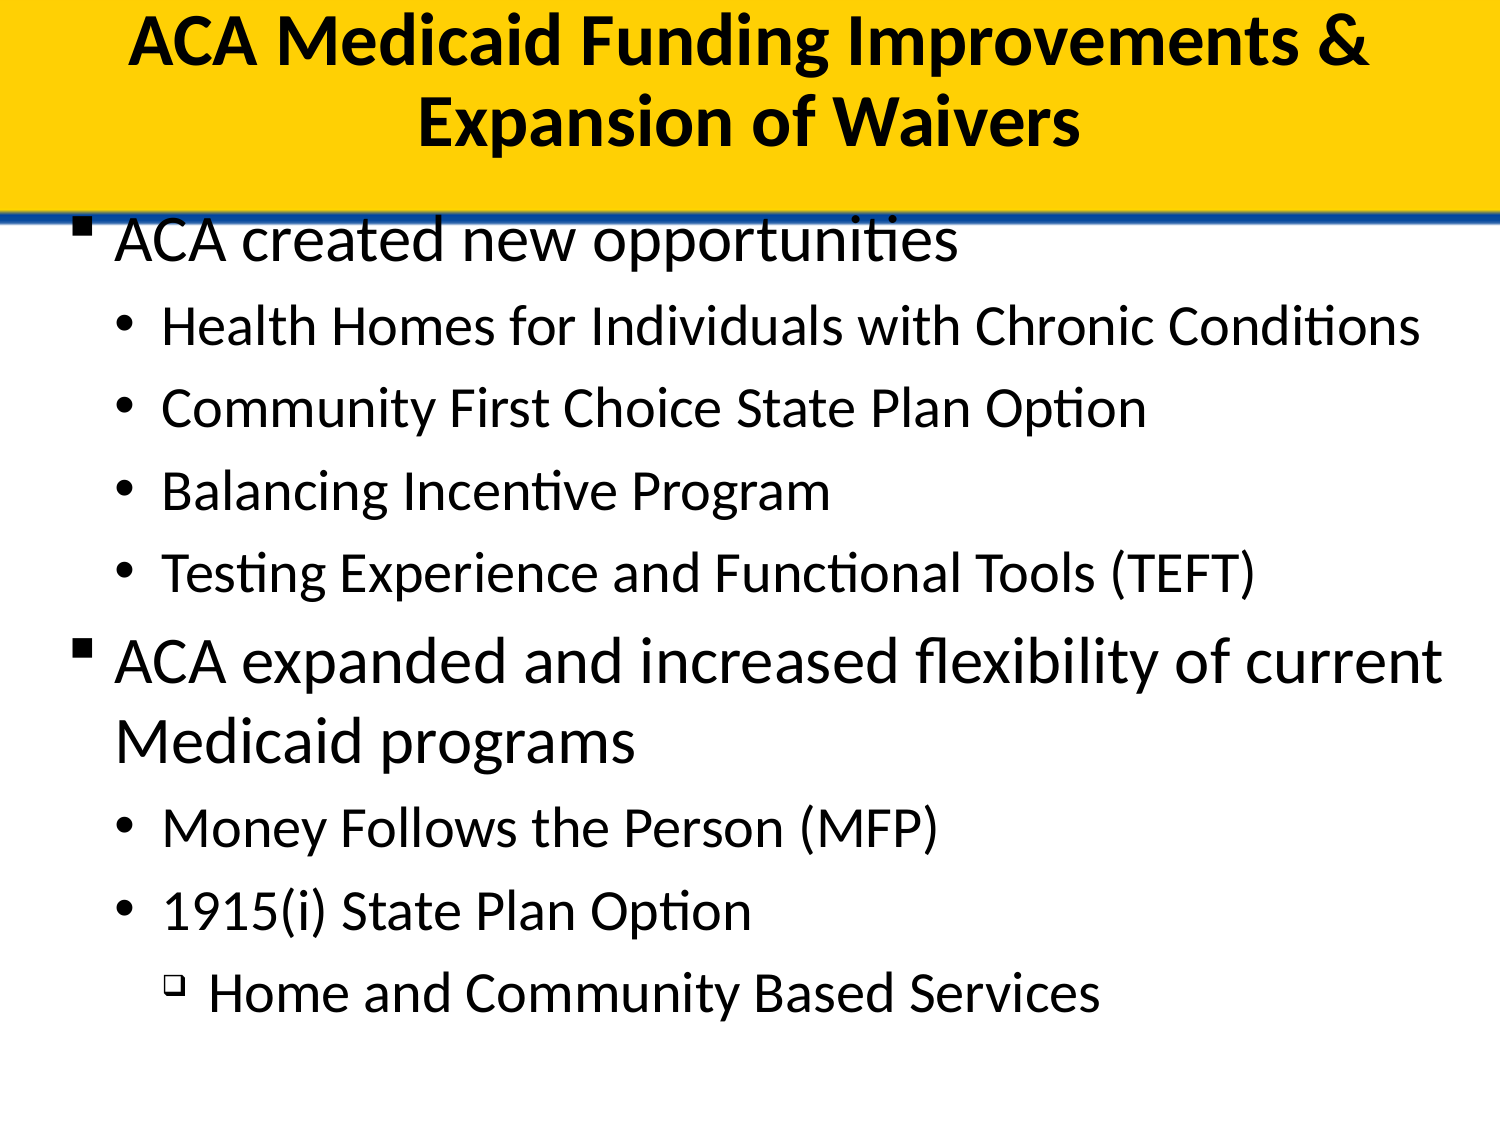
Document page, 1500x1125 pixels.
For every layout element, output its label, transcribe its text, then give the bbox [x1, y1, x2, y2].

title ACA Medicaid Funding Improvements & Expansion of Waivers [103, 2, 1397, 161]
picture [0, 0, 1500, 1125]
list ACA created new opportunities Health Homes for Individuals with Chronic Conditions Community First Choice State Plan Option Balancing Incentive Program Testing Experience and Functional Tools (TEFT) ACA expanded and increased flexibility of current Medicaid programs Money Follows the Person (MFP) 1915(i) State Plan Option Home and Community Based Services [52, 186, 1477, 1014]
